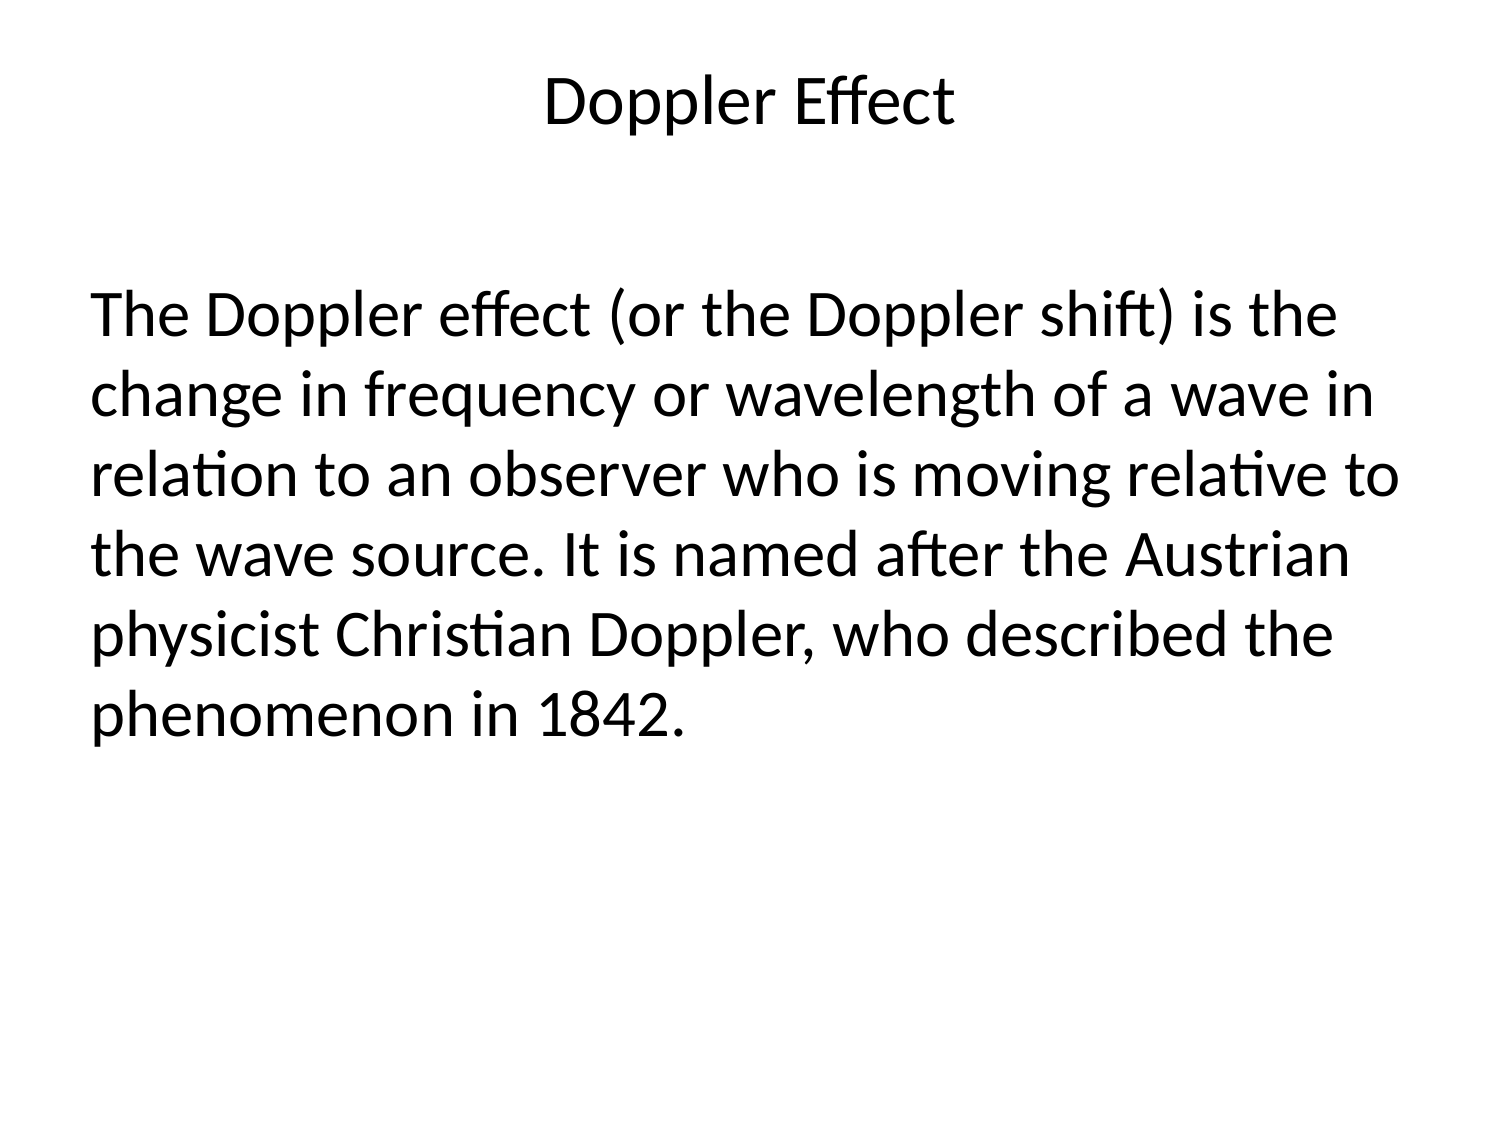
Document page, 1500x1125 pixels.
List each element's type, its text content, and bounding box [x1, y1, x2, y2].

title Doppler Effect [75, 45, 1425, 233]
list The Doppler effect (or the Doppler shift) is the change in frequency or wavelength of a wave in relation to an observer who is moving relative to the wave source. It is named after the Austrian physicist Christian Doppler, who described the phenomenon in 1842. [75, 262, 1425, 1005]
